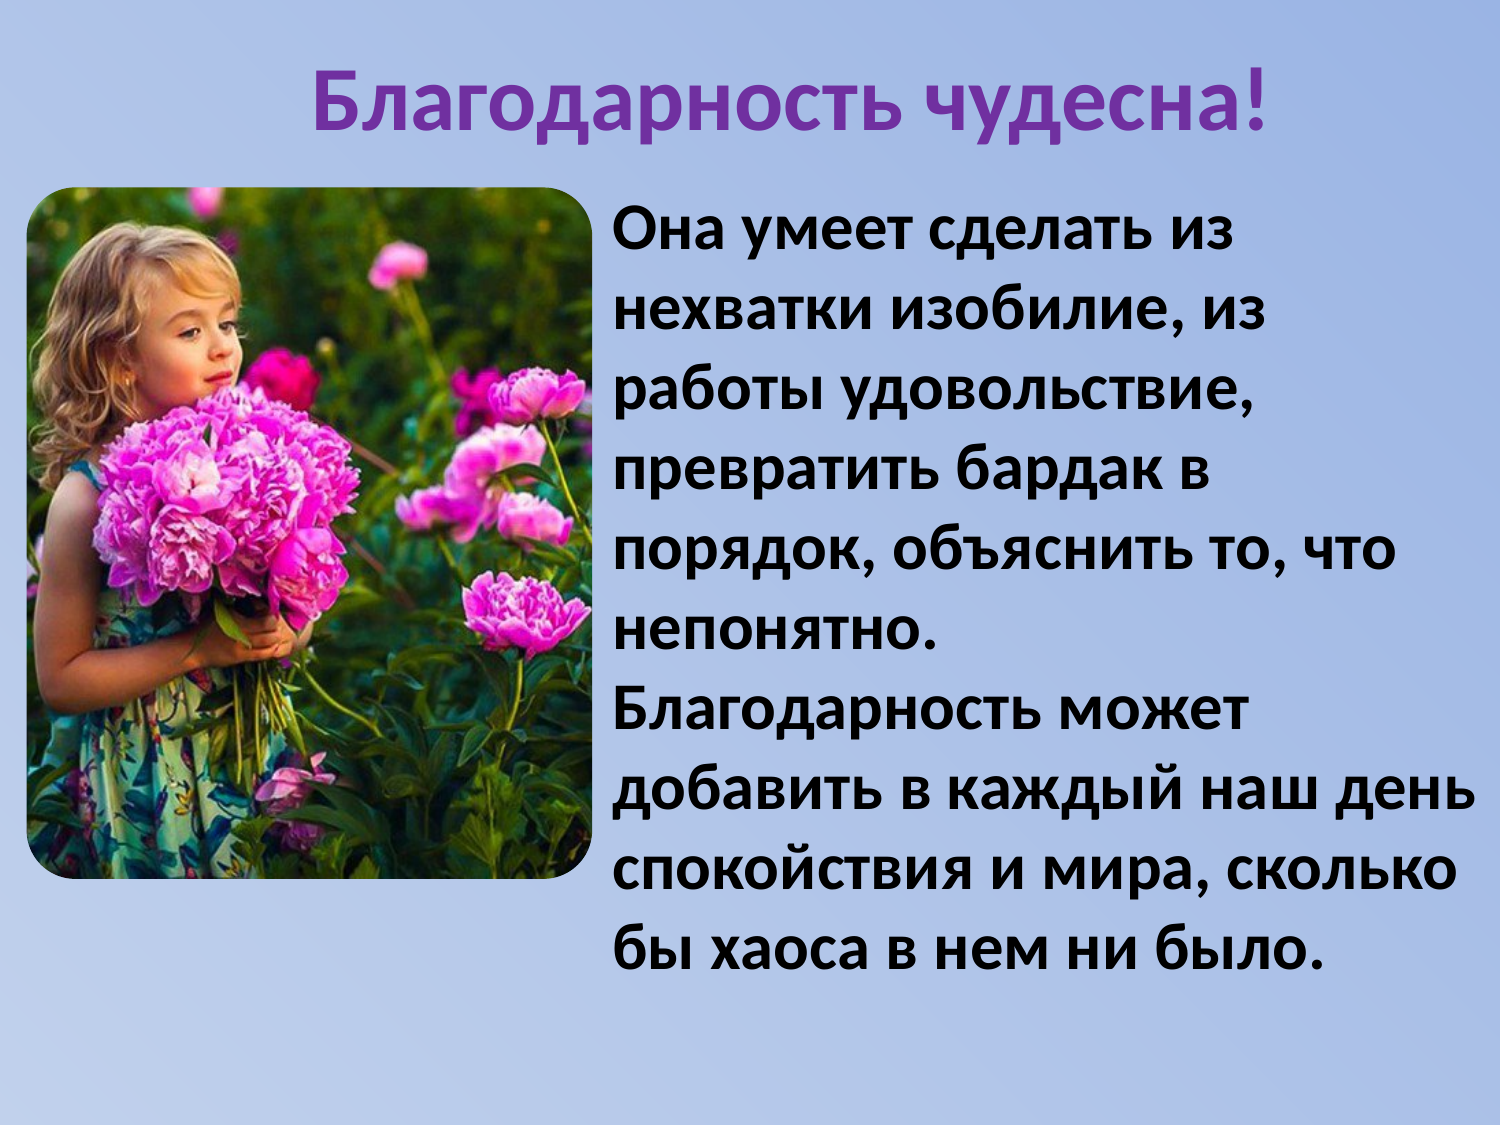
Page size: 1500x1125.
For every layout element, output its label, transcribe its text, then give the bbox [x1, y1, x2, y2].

text_box Она умеет сделать из нехватки изобилие, из работы удовольствие, превратить бардак в порядок, объяснить то, что непонятно. Благодарность может добавить в каждый наш день спокойствия и мира, сколько бы хаоса в нем ни было. [597, 175, 1500, 991]
title Благодарность чудесна! [117, 0, 1468, 188]
picture [26, 187, 593, 880]
